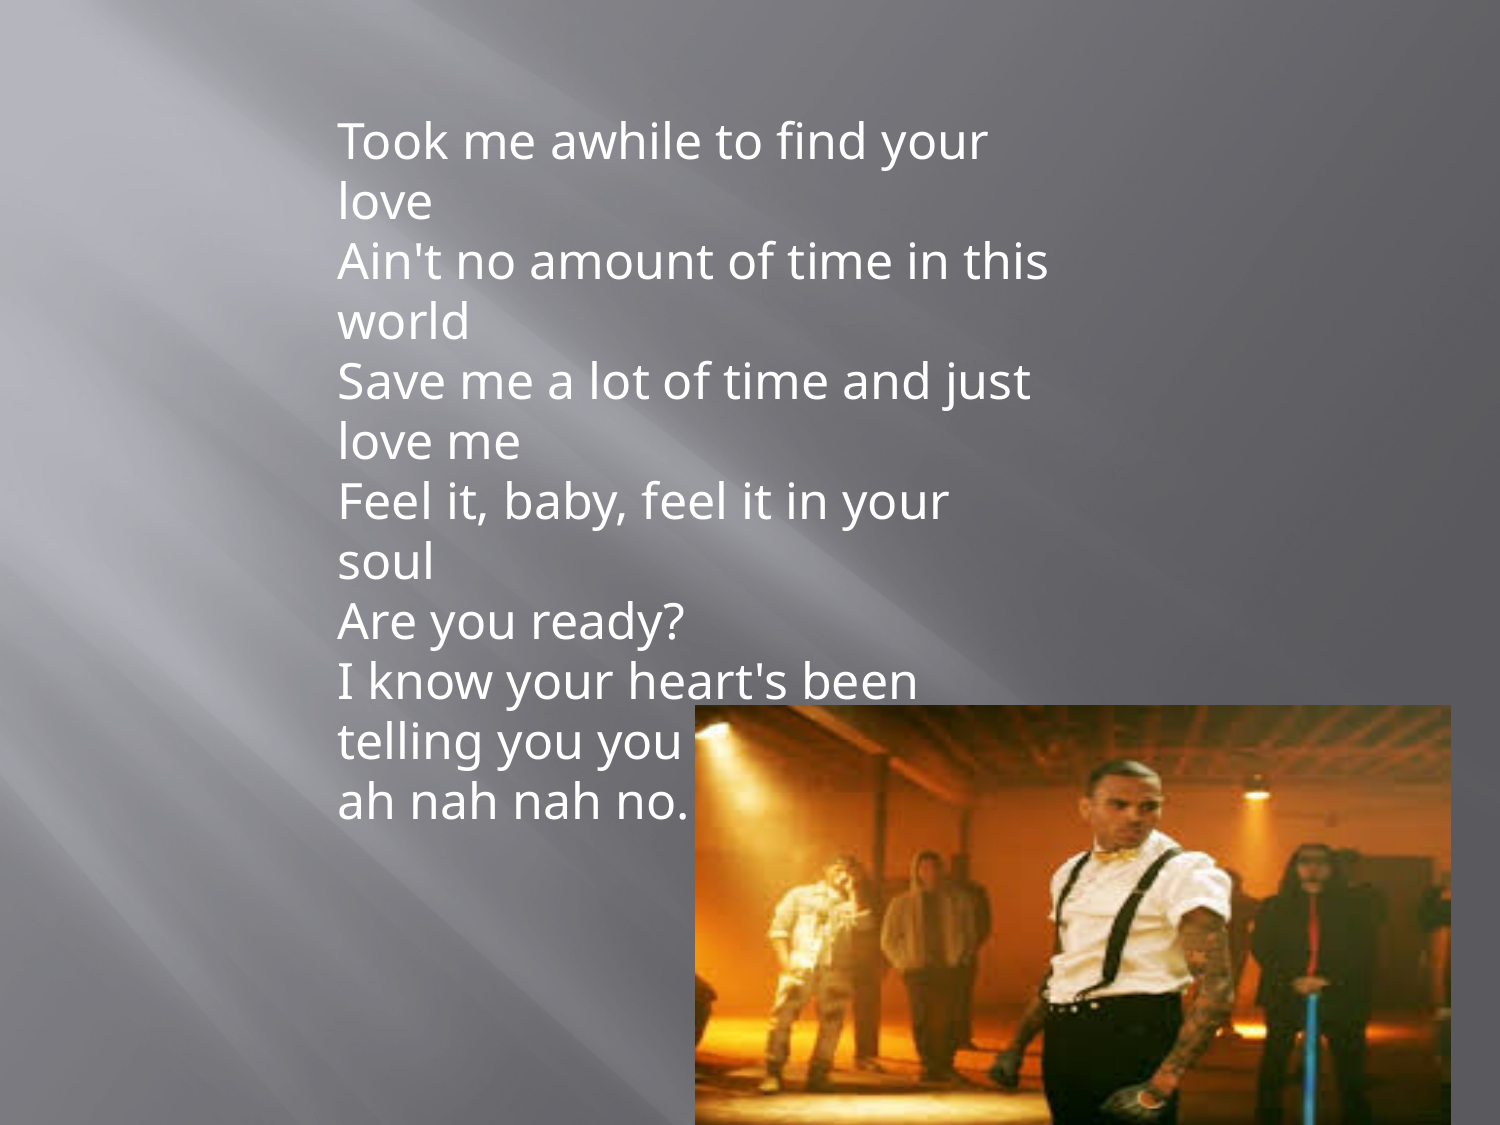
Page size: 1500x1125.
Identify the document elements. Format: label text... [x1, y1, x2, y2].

picture [695, 705, 1451, 1125]
text_box Took me awhile to find your love Ain't no amount of time in this world Save me a lot of time and just love me Feel it, baby, feel it in your soul Are you ready? I know your heart's been telling you you belong to me, ah nah nah no. [322, 101, 1073, 1125]
